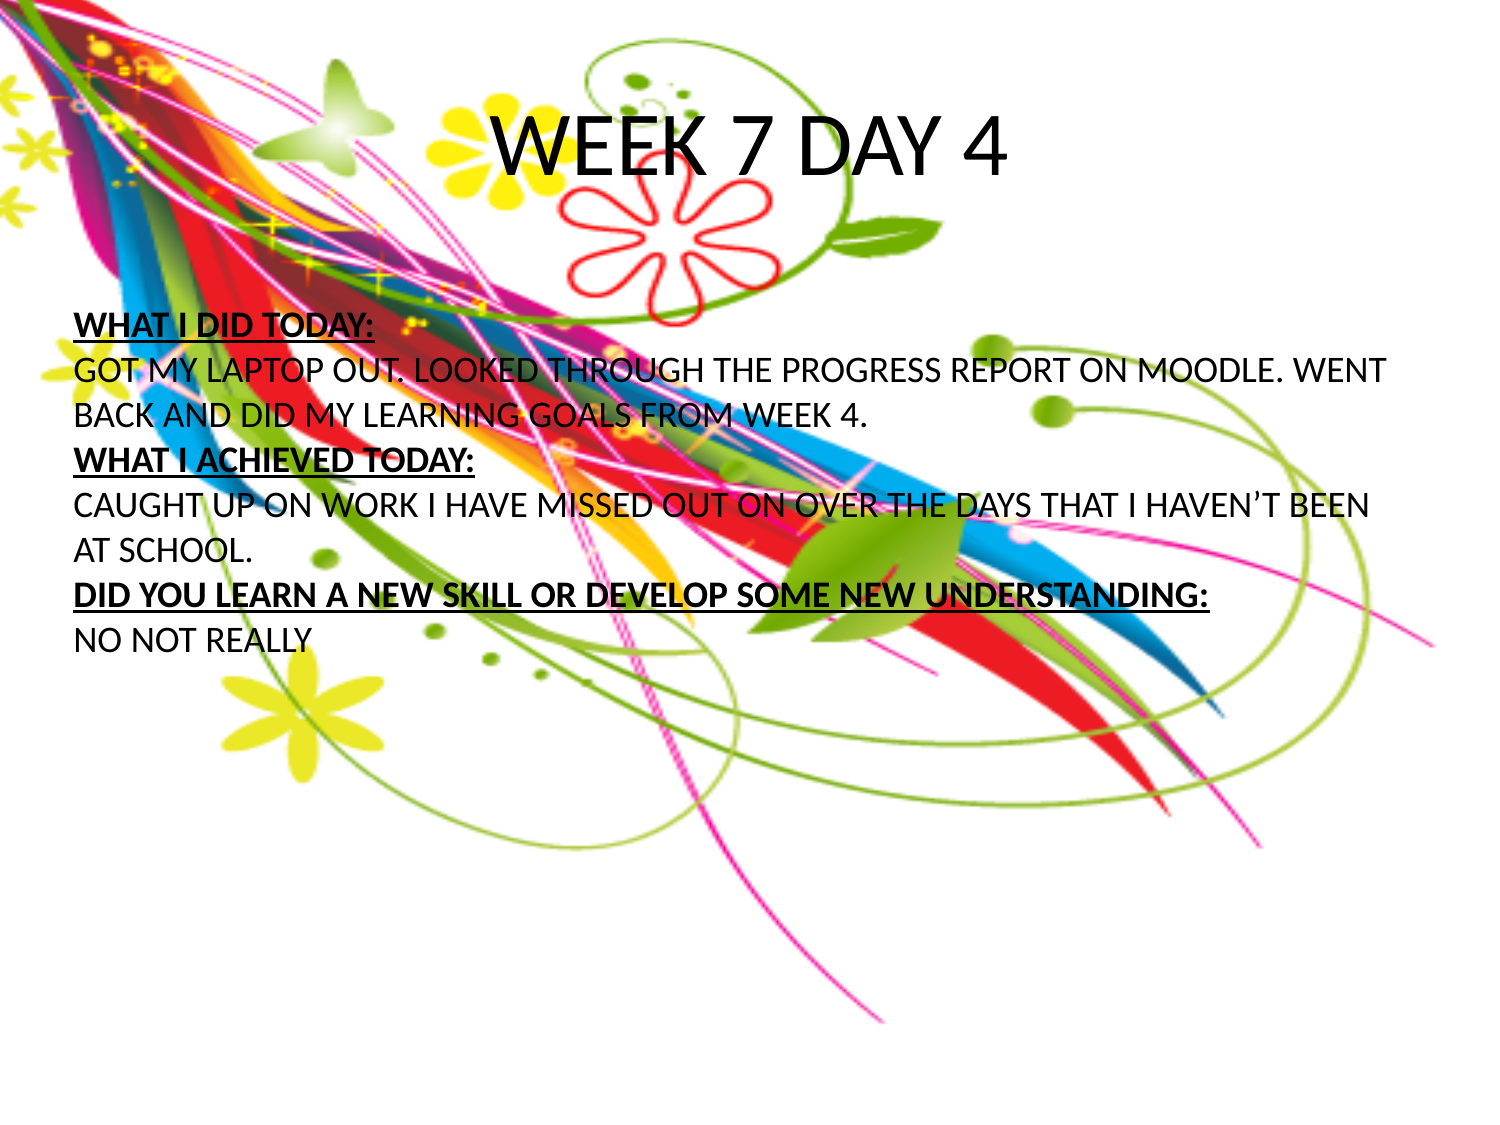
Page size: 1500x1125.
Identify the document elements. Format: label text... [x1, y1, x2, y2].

text_box WHAT I DID TODAY: GOT MY LAPTOP OUT. LOOKED THROUGH THE PROGRESS REPORT ON MOODLE. WENT BACK AND DID MY LEARNING GOALS FROM WEEK 4. WHAT I ACHIEVED TODAY: CAUGHT UP ON WORK I HAVE MISSED OUT ON OVER THE DAYS THAT I HAVEN’T BEEN AT SCHOOL. DID YOU LEARN A NEW SKILL OR DEVELOP SOME NEW UNDERSTANDING: NO NOT REALLY [58, 292, 1430, 668]
title WEEK 7 DAY 4 [75, 45, 1425, 233]
picture [0, 0, 1500, 1125]
